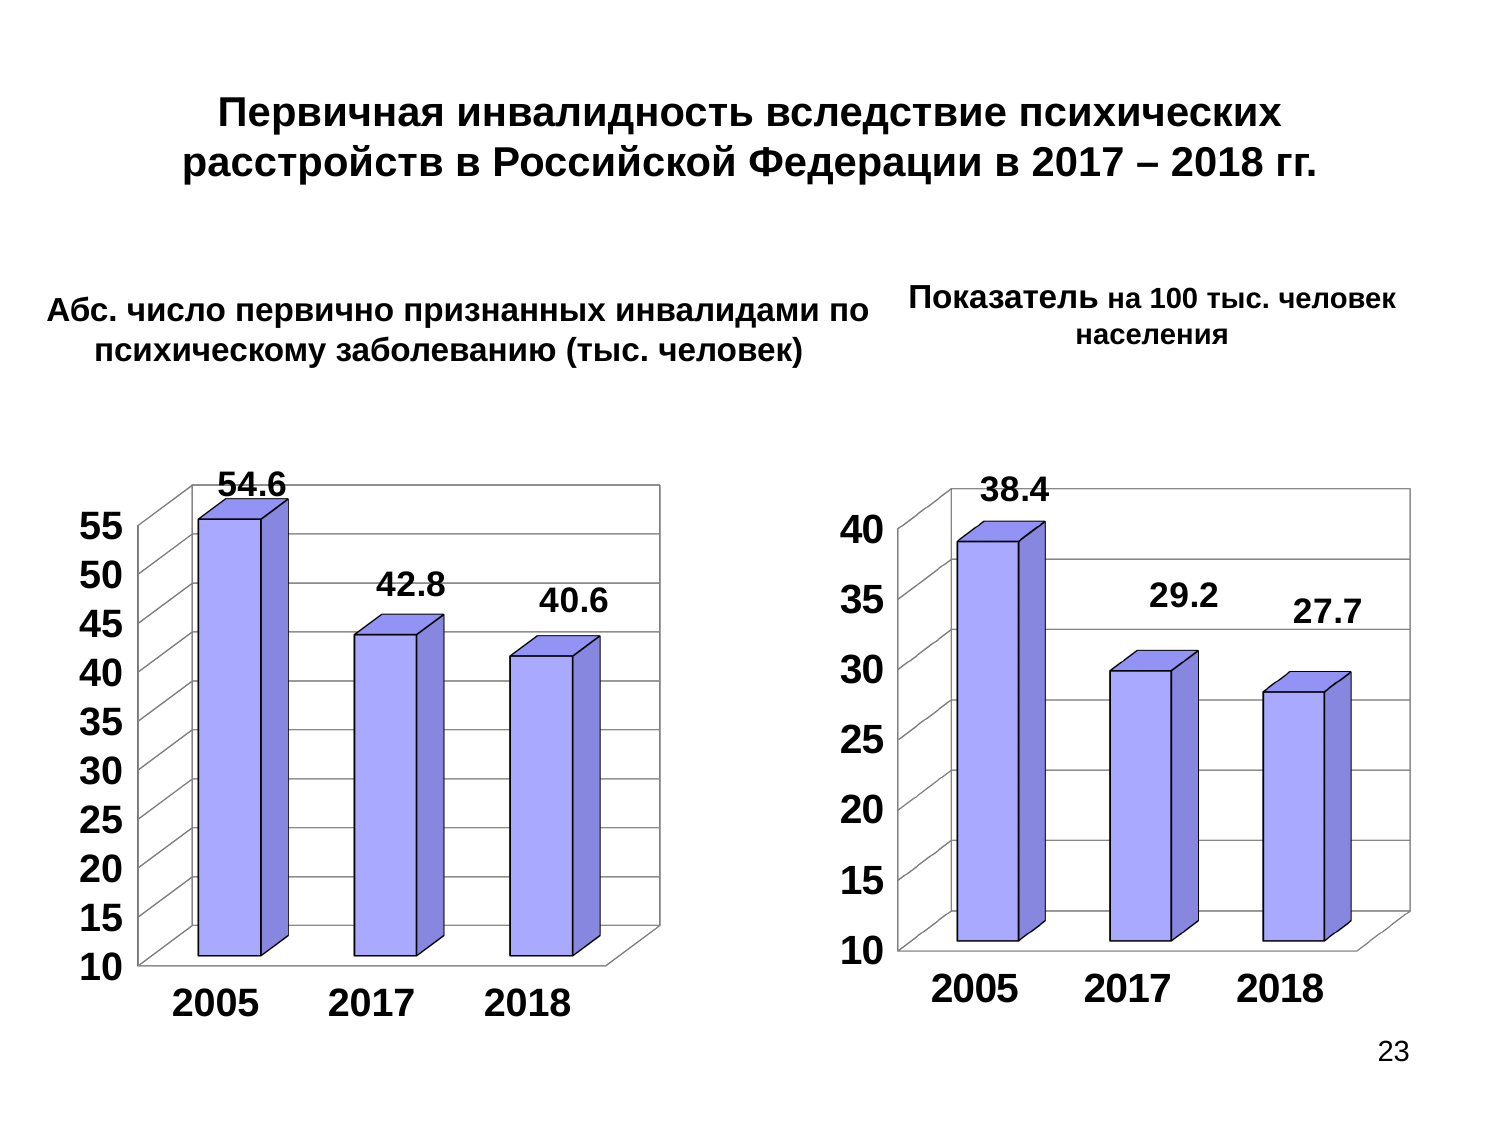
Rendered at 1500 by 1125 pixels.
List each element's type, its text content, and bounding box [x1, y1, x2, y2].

title Первичная инвалидность вследствие психических расстройств в Российской Федерации в 2017 – 2018 гг. [74, 60, 1426, 209]
chart [779, 421, 1415, 1025]
slide_number 23 [1074, 1024, 1425, 1103]
text_box Абс. число первично признанных инвалидами по психическому заболеванию (тыс. человек) [26, 262, 891, 393]
chart [0, 429, 663, 1050]
text_box Показатель на 100 тыс. человек населения [890, 262, 1415, 364]
